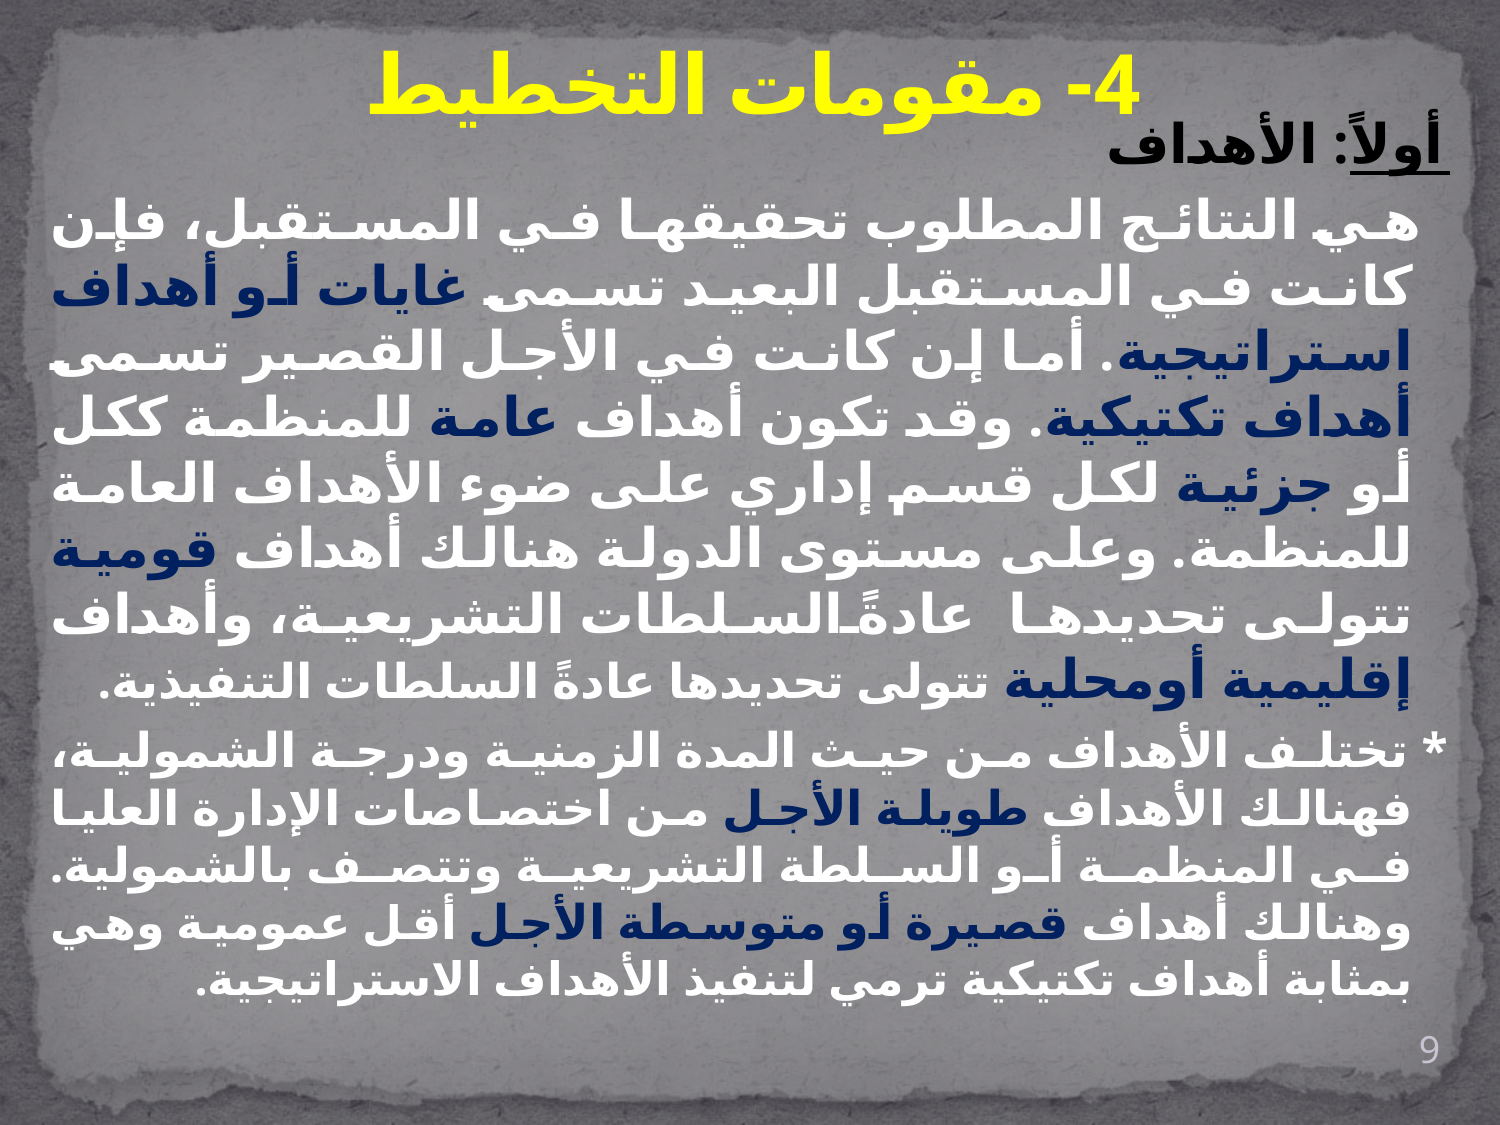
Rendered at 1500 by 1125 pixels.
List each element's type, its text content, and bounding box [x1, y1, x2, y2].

list أولاً: الأهداف هي النتائج المطلوب تحقيقها في المستقبل، فإن كانت في المستقبل البعيد تسمى غايات أو أهداف استراتيجية. أما إن كانت في الأجل القصير تسمى أهداف تكتيكية. وقد تكون أهداف عامة للمنظمة ككل أو جزئية لكل قسم إداري على ضوء الأهداف العامة للمنظمة. وعلى مستوى الدولة هنالك أهداف قومية تتولى تحديدها عادةً السلطات التشريعية، وأهداف إقليمية أومحلية تتولى تحديدها عادةً السلطات التنفيذية. * تختلف الأهداف من حيث المدة الزمنية ودرجة الشمولية، فهنالك الأهداف طويلة الأجل من اختصاصات الإدارة العليا في المنظمة أو السلطة التشريعية وتتصف بالشمولية. وهنالك أهداف قصيرة أو متوسطة الأجل أقل عمومية وهي بمثابة أهداف تكتيكية ترمي لتنفيذ الأهداف الاستراتيجية. [35, 101, 1465, 1067]
title 4- مقومات التخطيط [77, 7, 1428, 140]
slide_number 9 [1379, 1014, 1480, 1089]
